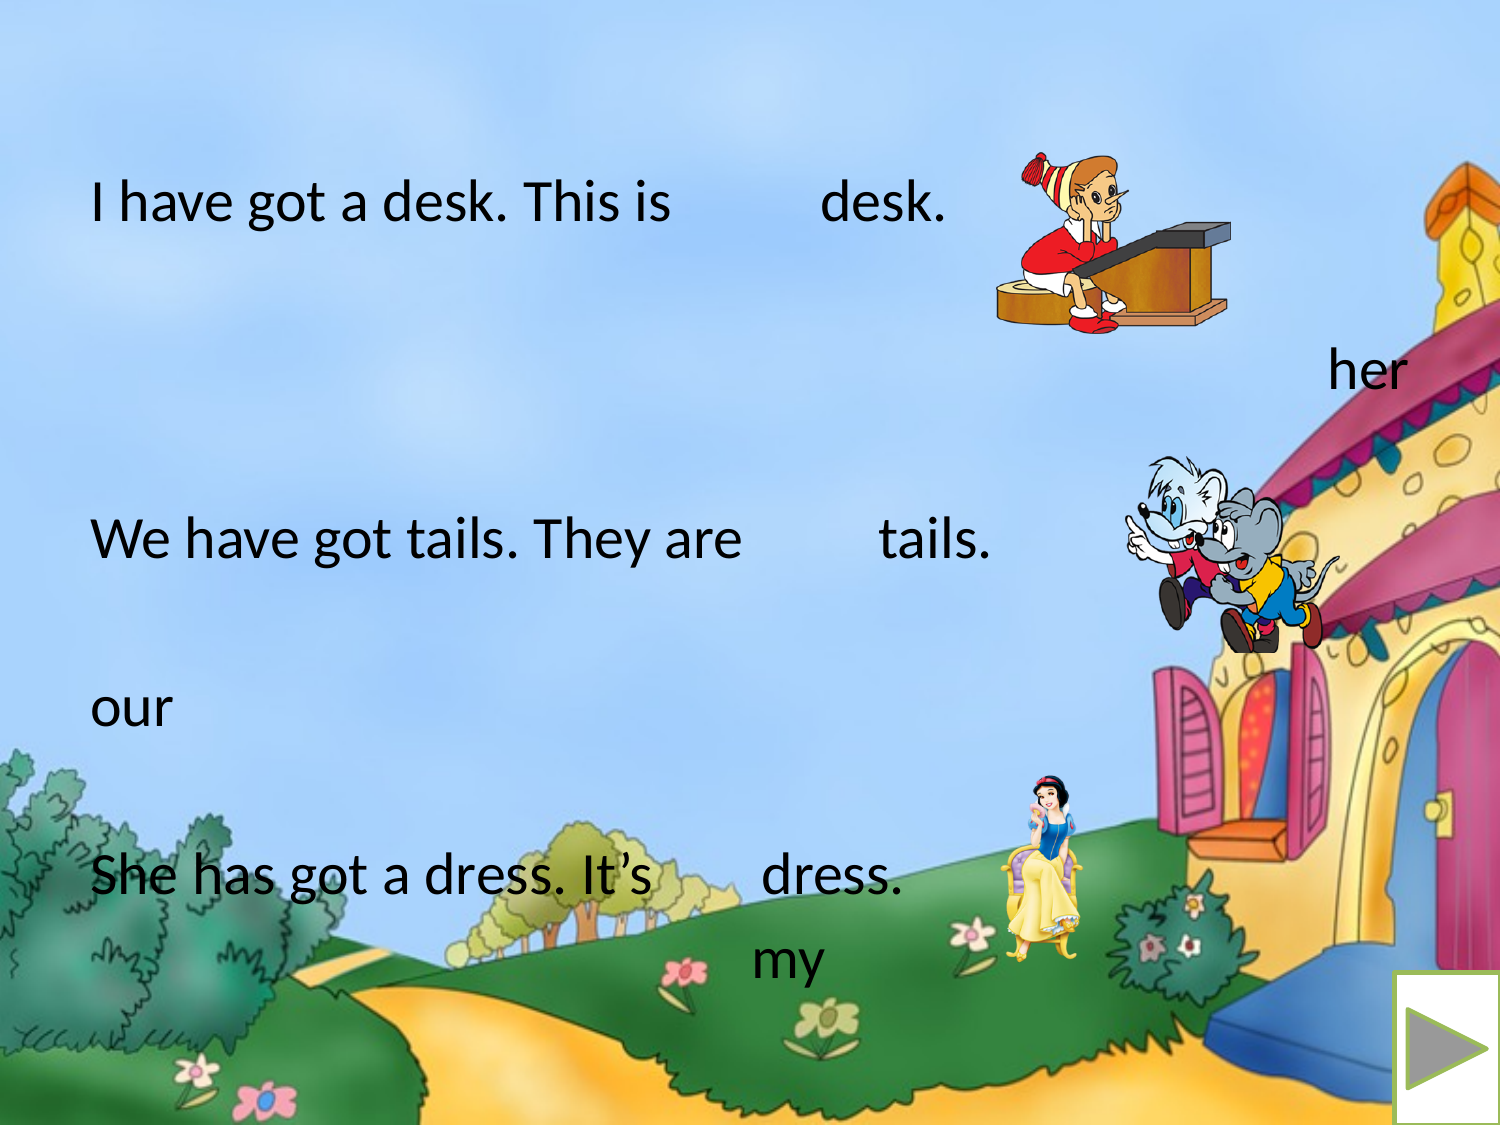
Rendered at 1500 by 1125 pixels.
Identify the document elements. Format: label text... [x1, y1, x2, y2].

picture [995, 152, 1231, 334]
picture [0, 0, 1500, 1125]
picture [1124, 456, 1340, 653]
text_box [1392, 970, 1500, 1125]
picture [995, 773, 1088, 966]
list I have got a desk. This is desk. her We have got tails. They are tails. our She has got a dress. It’s dress. my [75, 70, 1425, 1005]
